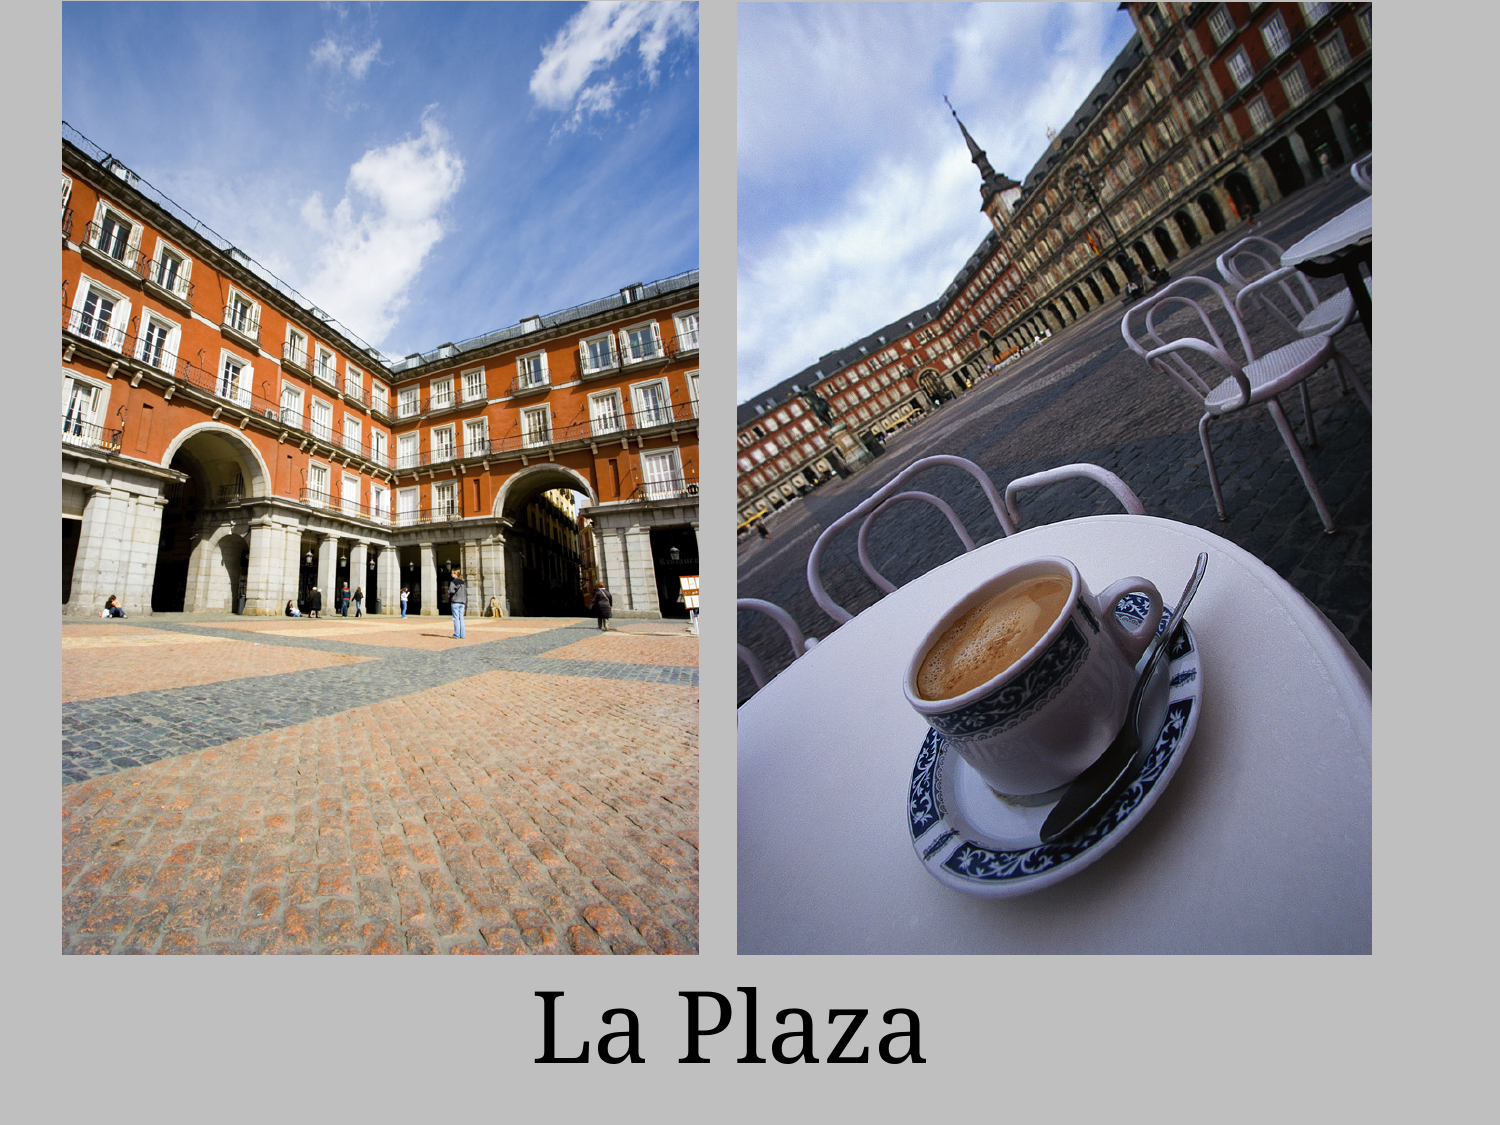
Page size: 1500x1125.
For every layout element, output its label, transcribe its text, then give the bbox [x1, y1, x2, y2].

picture [737, 2, 1372, 955]
picture [62, 1, 699, 955]
subtitle La Plaza [0, 956, 1463, 1121]
